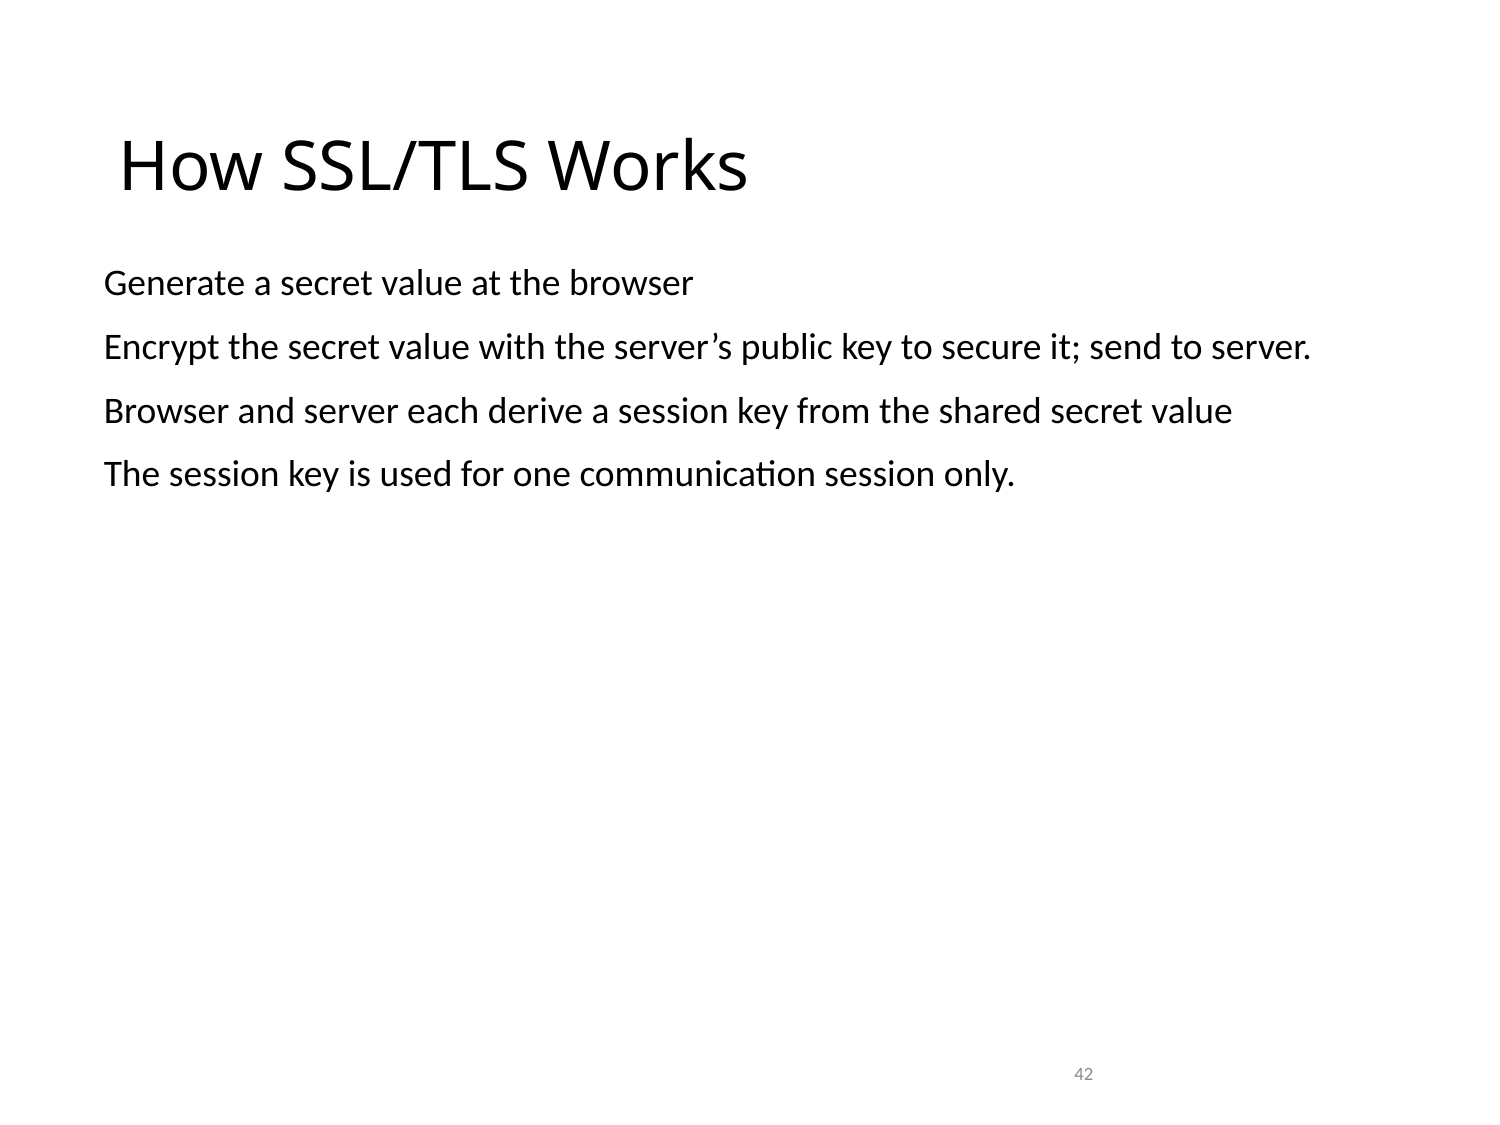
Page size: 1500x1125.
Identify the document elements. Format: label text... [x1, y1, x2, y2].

title How SSL/TLS Works [103, 59, 1397, 248]
slide_number 42 [1059, 1042, 1397, 1103]
text_box Generate a secret value at the browser Encrypt the secret value with the server’s public key to secure it; send to server. Browser and server each derive a session key from the shared secret value The session key is used for one communication session only. [85, 248, 1413, 504]
